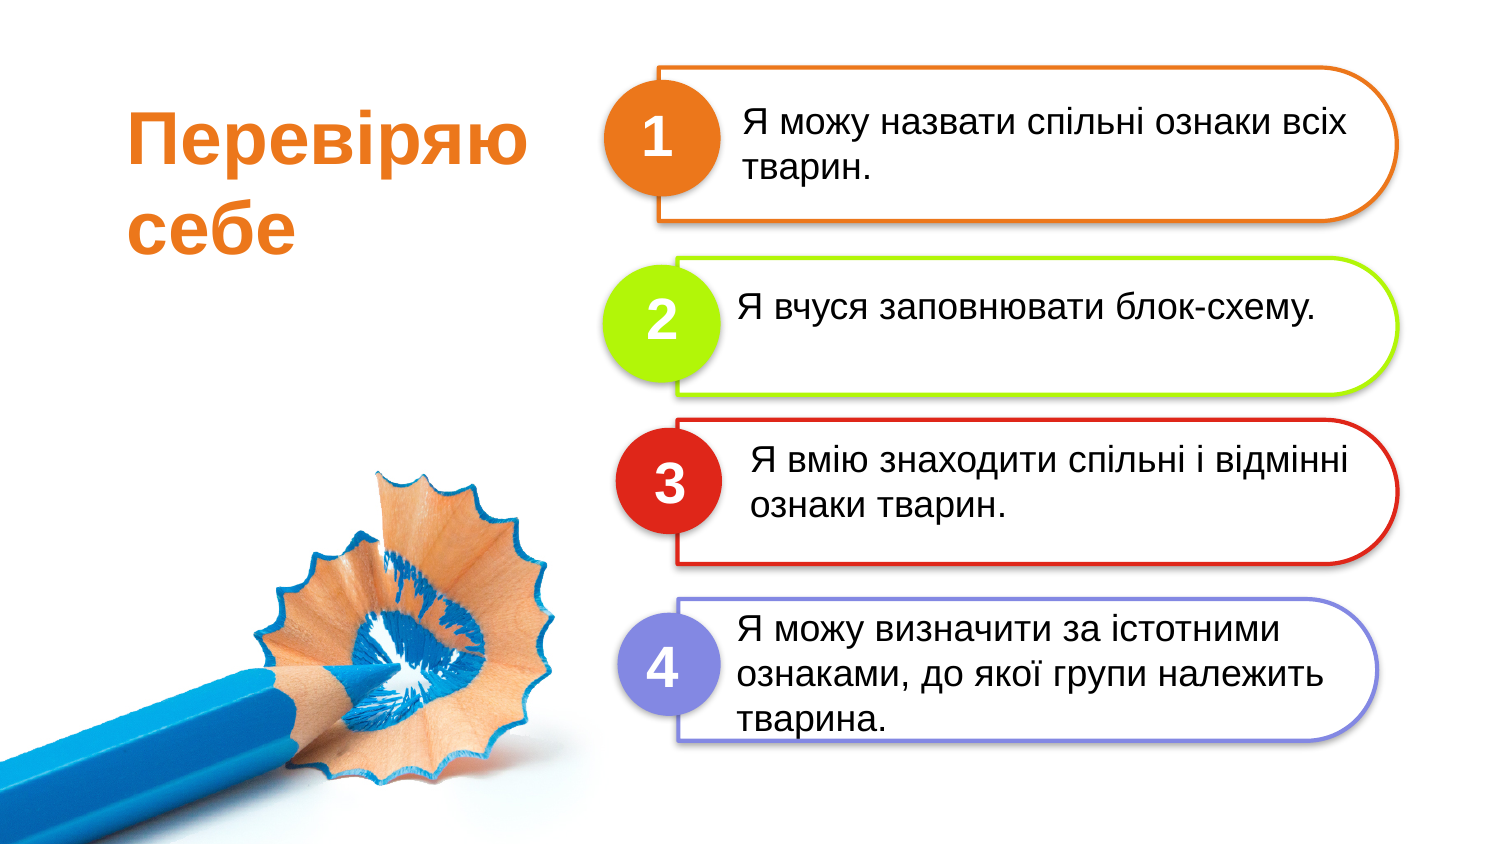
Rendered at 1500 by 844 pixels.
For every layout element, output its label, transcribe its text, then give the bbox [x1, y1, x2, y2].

text_box [603, 104, 614, 173]
text_box [601, 263, 721, 384]
list Перевіряю себе [112, 79, 578, 281]
text_box [638, 611, 721, 717]
text_box 4 [631, 621, 694, 707]
text_box [616, 628, 631, 701]
text_box 2 [631, 273, 694, 359]
text_box [676, 335, 1398, 396]
picture [0, 469, 636, 844]
text_box [628, 79, 697, 90]
text_box Я можу визначити за істотними ознаками, до якої групи належить тварина. [721, 596, 1379, 792]
text_box Я вчуся заповнювати блок-схему. [721, 274, 1447, 335]
text_box 1 [614, 90, 702, 176]
text_box [677, 693, 721, 742]
text_box [676, 419, 1386, 565]
text_box Я вмію знаходити спільні і відмінні ознаки тварин. [735, 427, 1438, 533]
text_box [676, 257, 1375, 304]
text_box [614, 427, 723, 535]
text_box 3 [639, 437, 702, 523]
text_box [617, 94, 722, 198]
text_box [658, 66, 1379, 222]
text_box [677, 598, 721, 643]
text_box Я можу назвати спільні ознаки всіх тварин. [727, 89, 1397, 195]
